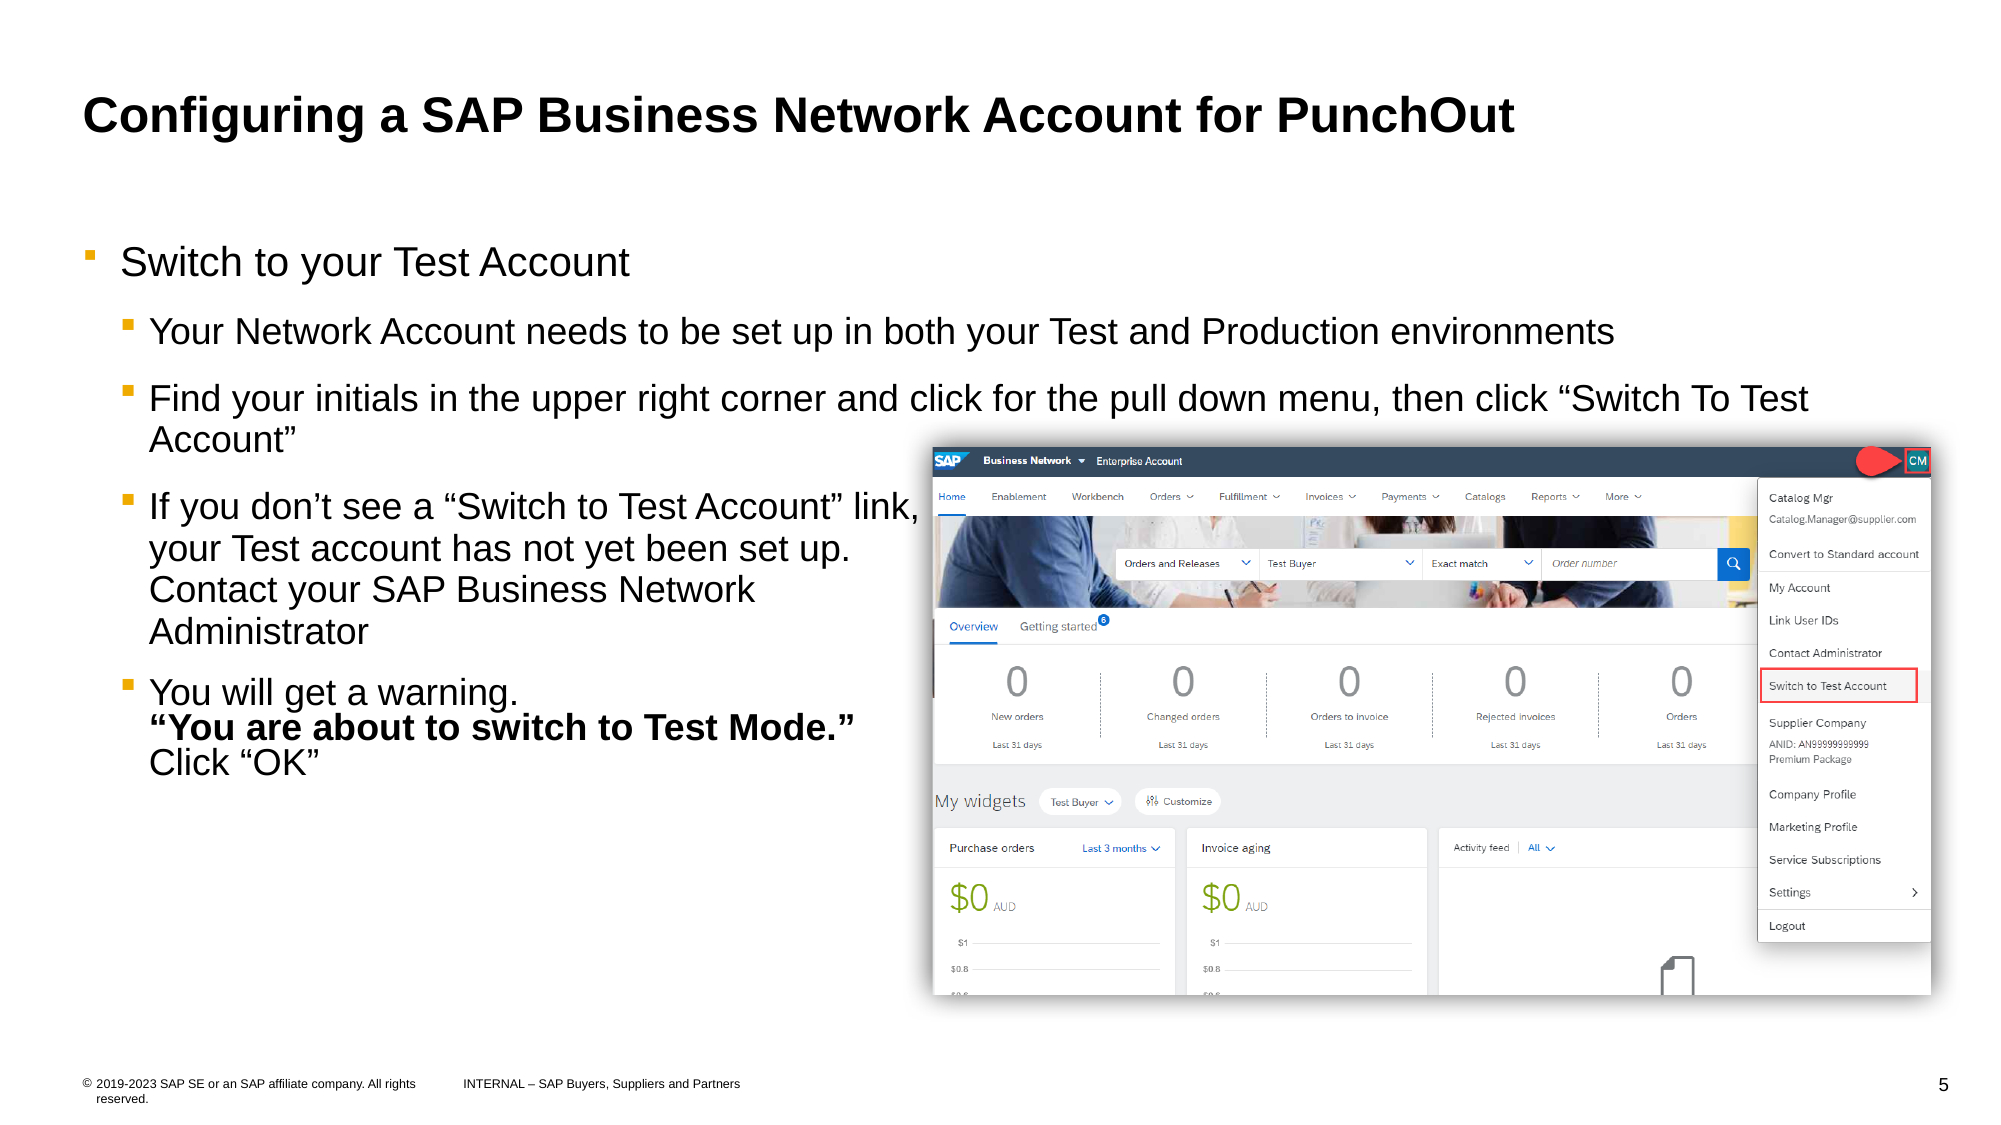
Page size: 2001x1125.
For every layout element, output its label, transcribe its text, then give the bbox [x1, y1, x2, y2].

list Switch to your Test Account Your Network Account needs to be set up in both your Test and Production environments Find your initials in the upper right corner and click for the pull down menu, then click “Switch To Test Account” If you don’t see a “Switch to Test Account” link, your Test account has not yet been set up. Contact your SAP Business Network Administrator You will get a warning. “You are about to switch to Test Mode.” Click “OK” [82, 237, 1918, 1066]
picture [932, 445, 1932, 995]
title Configuring a SAP Business Network Account for PunchOut [82, 82, 1918, 144]
